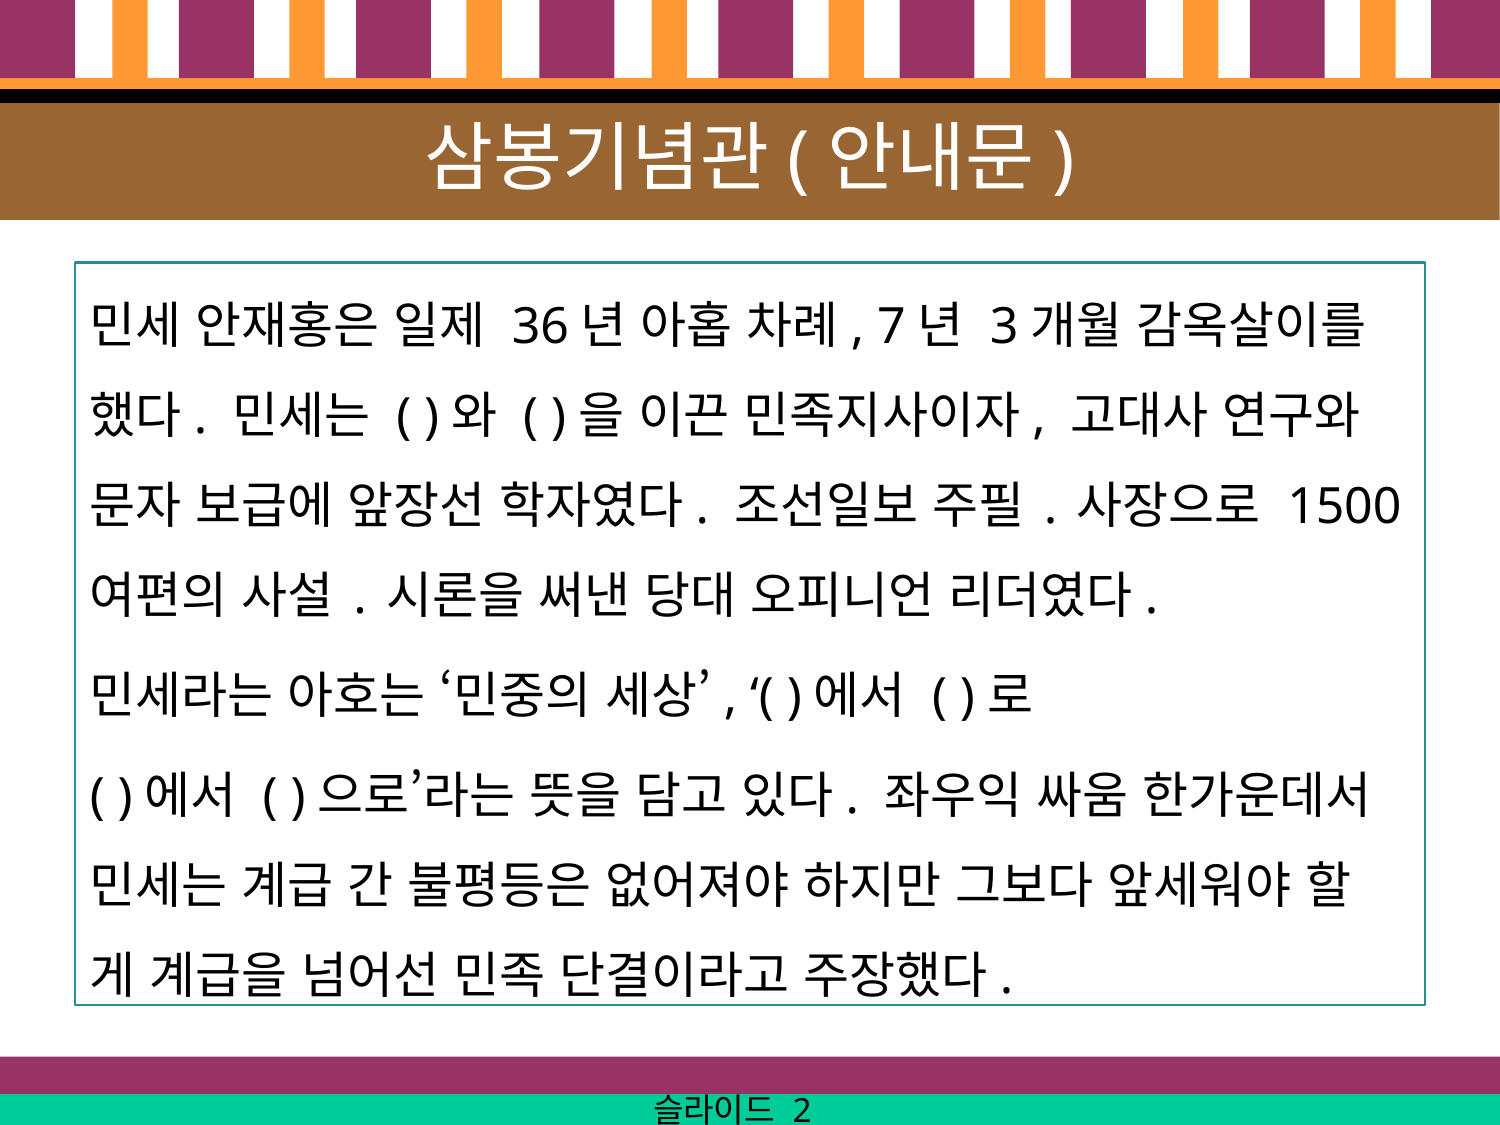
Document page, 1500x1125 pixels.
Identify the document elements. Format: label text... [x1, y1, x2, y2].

title 삼봉기념관(안내문) [75, 101, 1425, 230]
list 민세 안재홍은 일제 36년 아홉 차례, 7년 3개월 감옥살이를 했다. 민세는 ( )와 ( )을 이끈 민족지사이자, 고대사 연구와 문자 보급에 앞장선 학자였다. 조선일보 주필 ․ 사장으로 1500여편의 사설 ․ 시론을 써낸 당대 오피니언 리더였다. 민세라는 아호는 ‘민중의 세상’, ‘( )에서 ( )로 ( )에서 ( )으로’라는 뜻을 담고 있다. 좌우익 싸움 한가운데서 민세는 계급 간 불평등은 없어져야 하지만 그보다 앞세워야 할 게 계급을 넘어선 민족 단결이라고 주장했다. [75, 262, 1425, 1005]
text_box 슬라이드 2 [596, 1082, 869, 1125]
